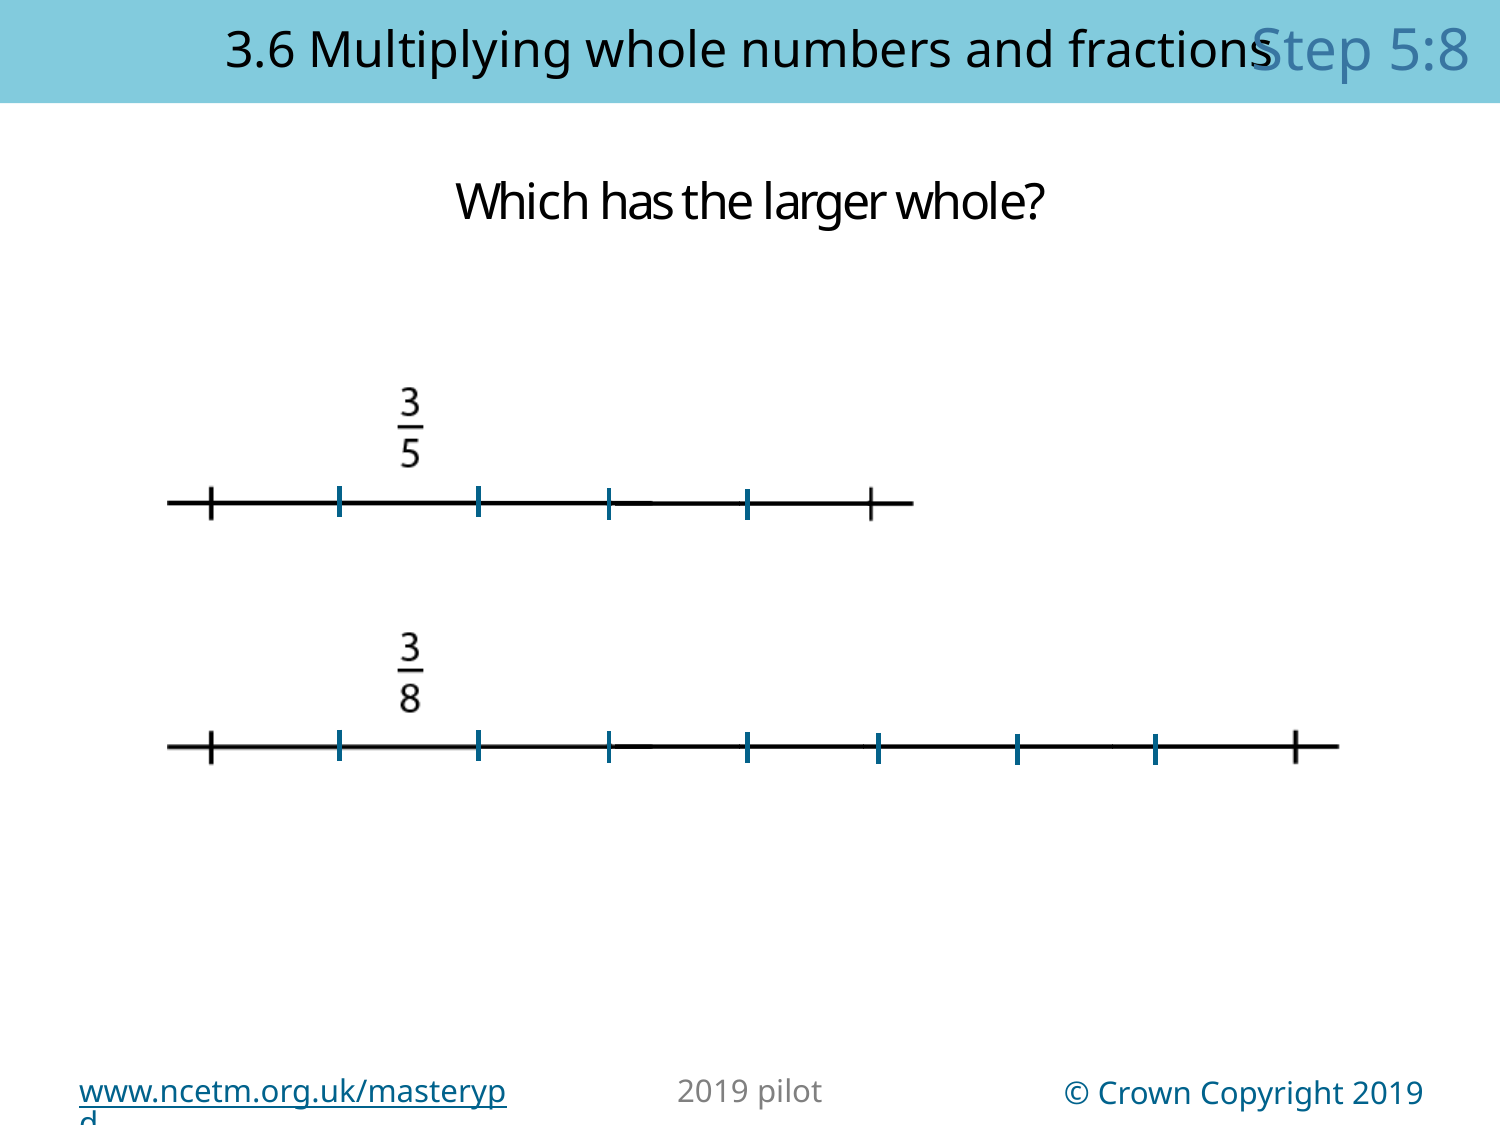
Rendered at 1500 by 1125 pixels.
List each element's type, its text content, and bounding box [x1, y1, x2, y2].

list Step 5:8 [0, 0, 1500, 104]
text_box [452, 179, 1048, 236]
picture [167, 380, 1385, 848]
